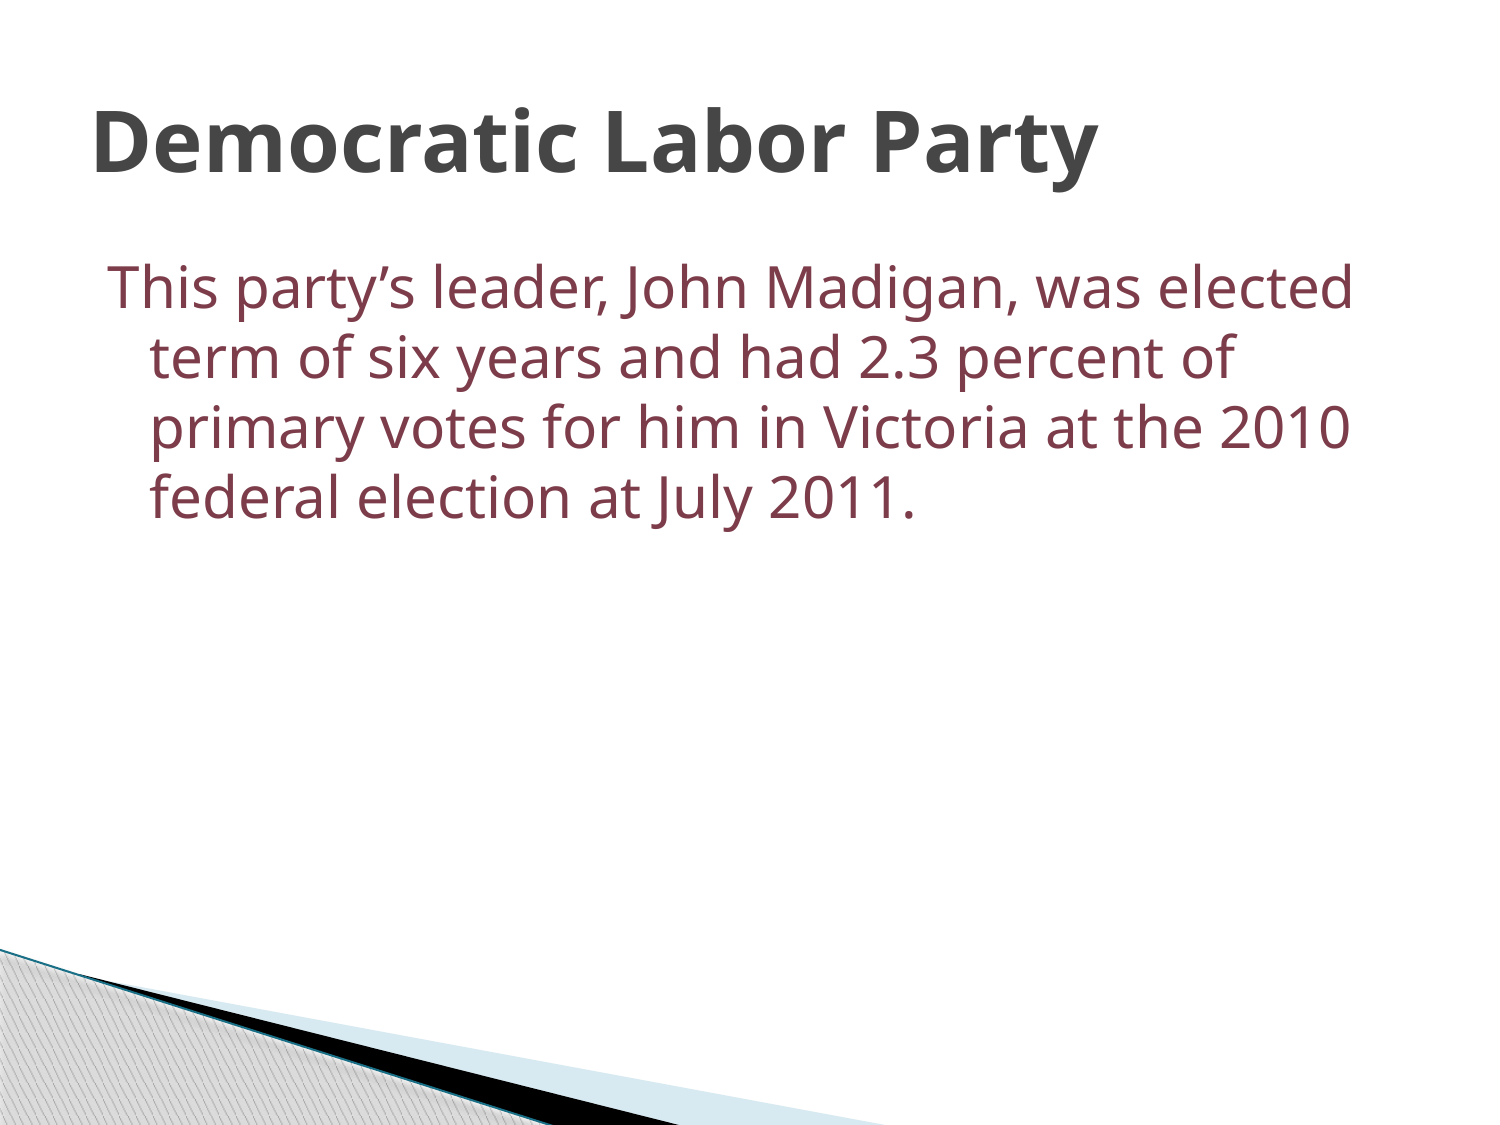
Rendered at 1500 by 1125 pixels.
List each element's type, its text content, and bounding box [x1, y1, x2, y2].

title Democratic Labor Party [75, 45, 1425, 233]
list This party’s leader, John Madigan, was elected term of six years and had 2.3 percent of primary votes for him in Victoria at the 2010 federal election at July 2011. [75, 243, 1425, 986]
